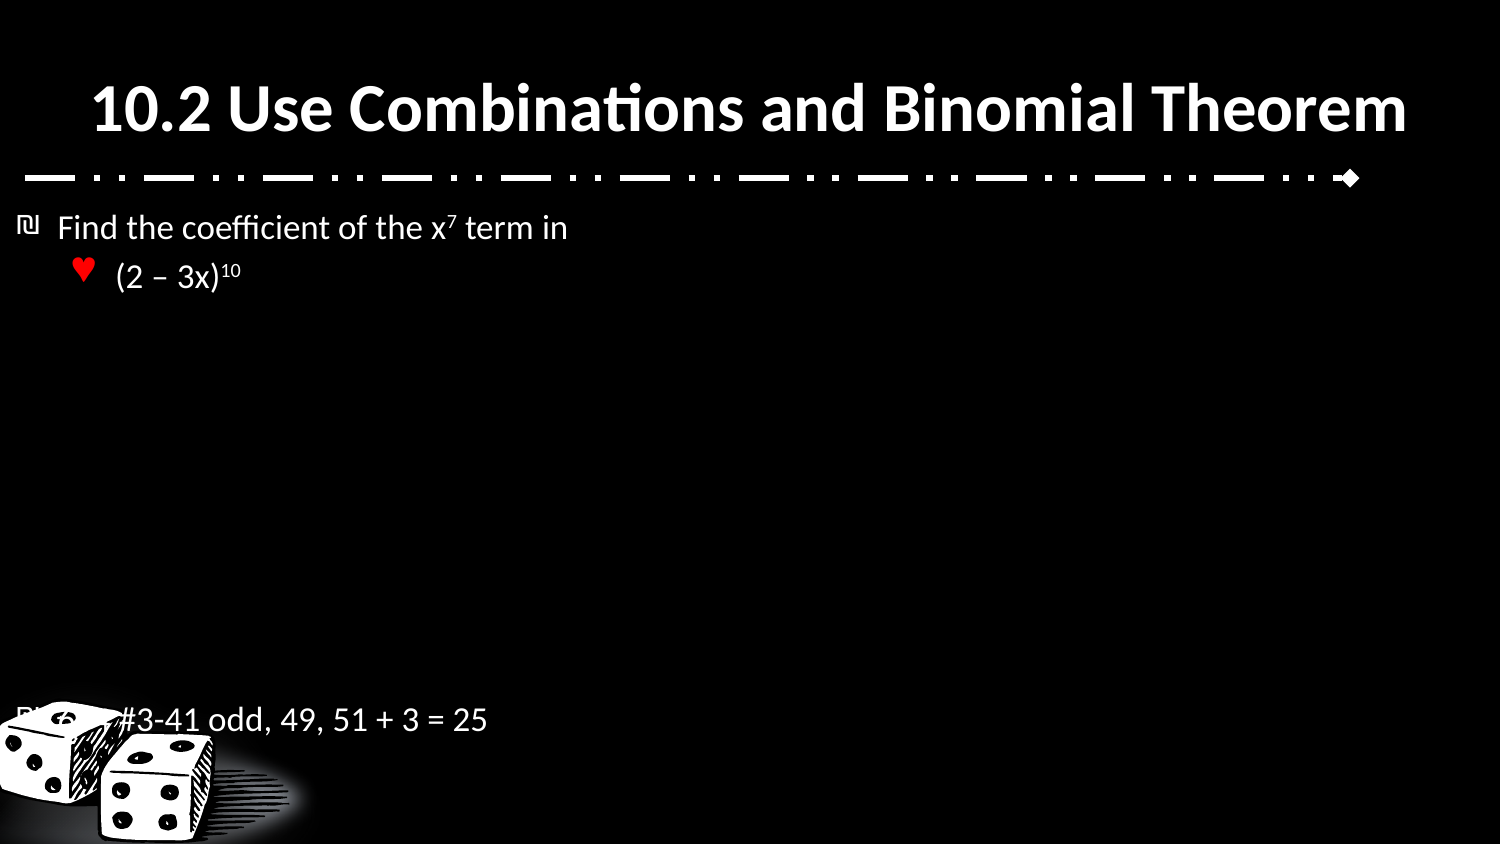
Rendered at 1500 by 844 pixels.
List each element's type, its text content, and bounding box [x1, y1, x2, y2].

title 10.2 Use Combinations and Binomial Theorem [0, 33, 1500, 175]
list Find the coefficient of the x7 term in (2 – 3x)10 694 #3-41 odd, 49, 51 + 3 = 25 [0, 196, 1500, 754]
